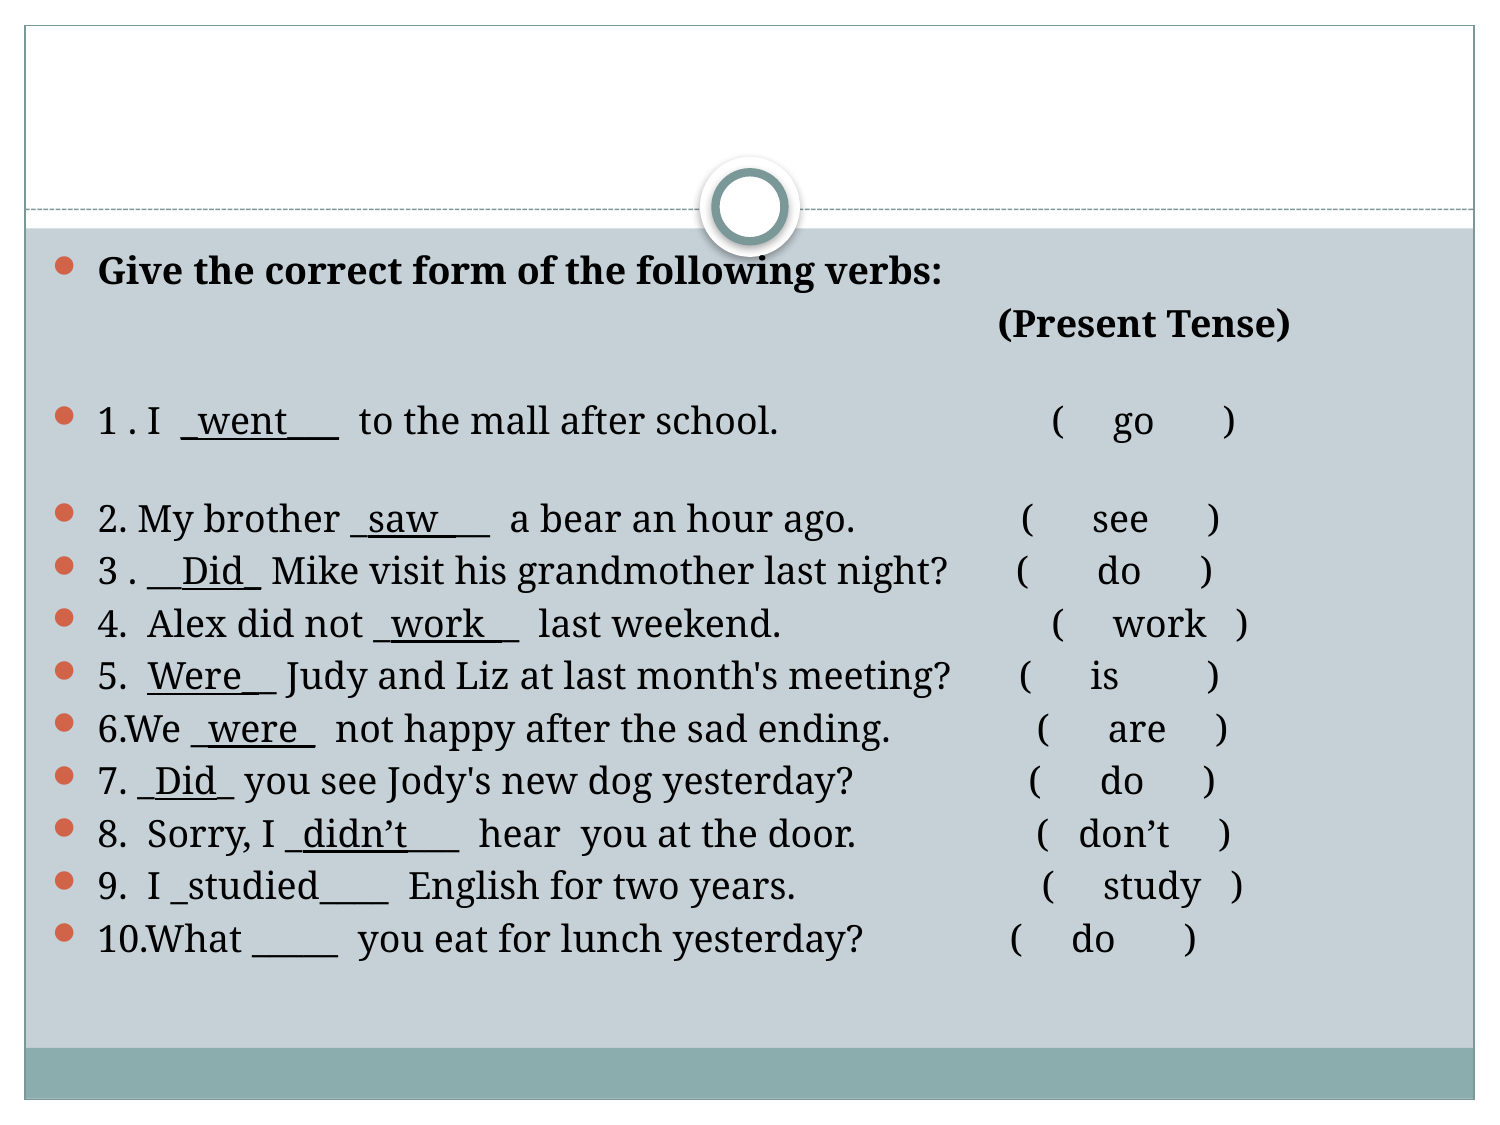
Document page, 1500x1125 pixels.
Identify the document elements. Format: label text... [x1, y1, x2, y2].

list Give the correct form of the following verbs: (Present Tense) 1 . I _went___ to the mall after school. ( go ) 2. My brother _saw___ a bear an hour ago. ( see ) 3 . __Did_ Mike visit his grandmother last night? ( do ) 4. Alex did not _work__ last weekend. ( work ) 5. Were__ Judy and Liz at last month's meeting? ( is ) 6.We _were_ not happy after the sad ending. ( are ) 7. _Did_ you see Jody's new dog yesterday? ( do ) 8. Sorry, I _didn’t___ hear you at the door. ( don’t ) 9. I _studied____ English for two years. ( study ) 10.What _____ you eat for lunch yesterday? ( do ) [37, 187, 1420, 988]
